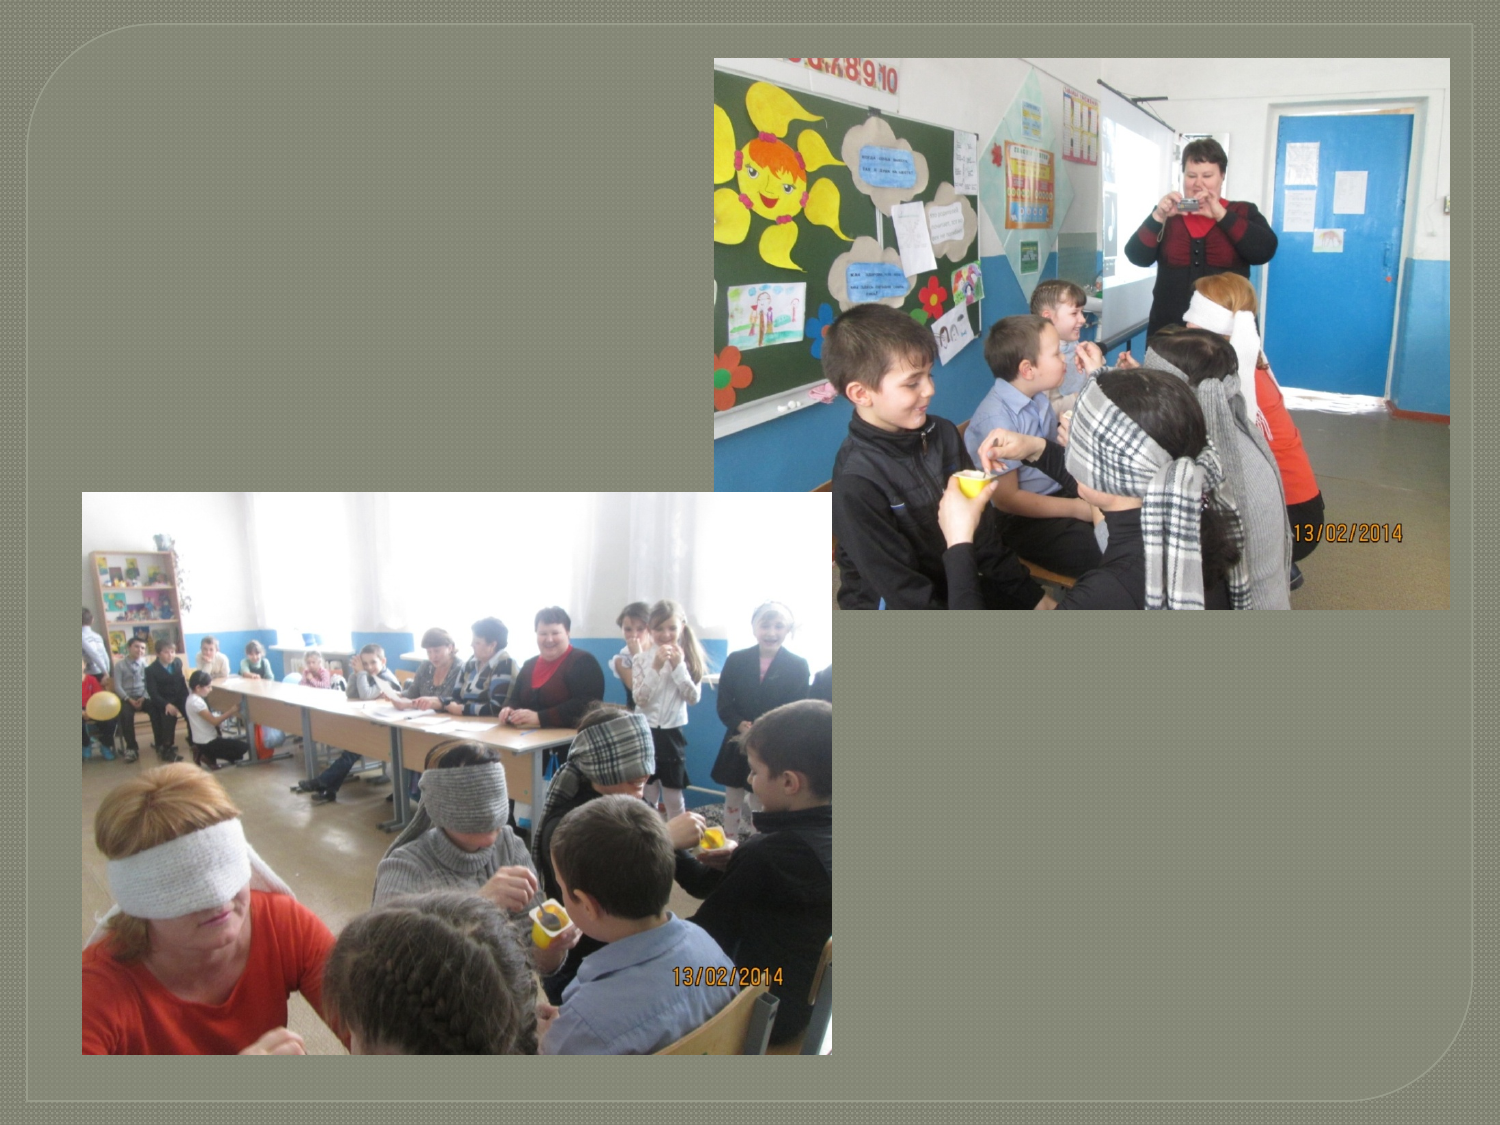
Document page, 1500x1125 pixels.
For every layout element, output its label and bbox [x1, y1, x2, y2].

picture [81, 58, 1450, 1055]
